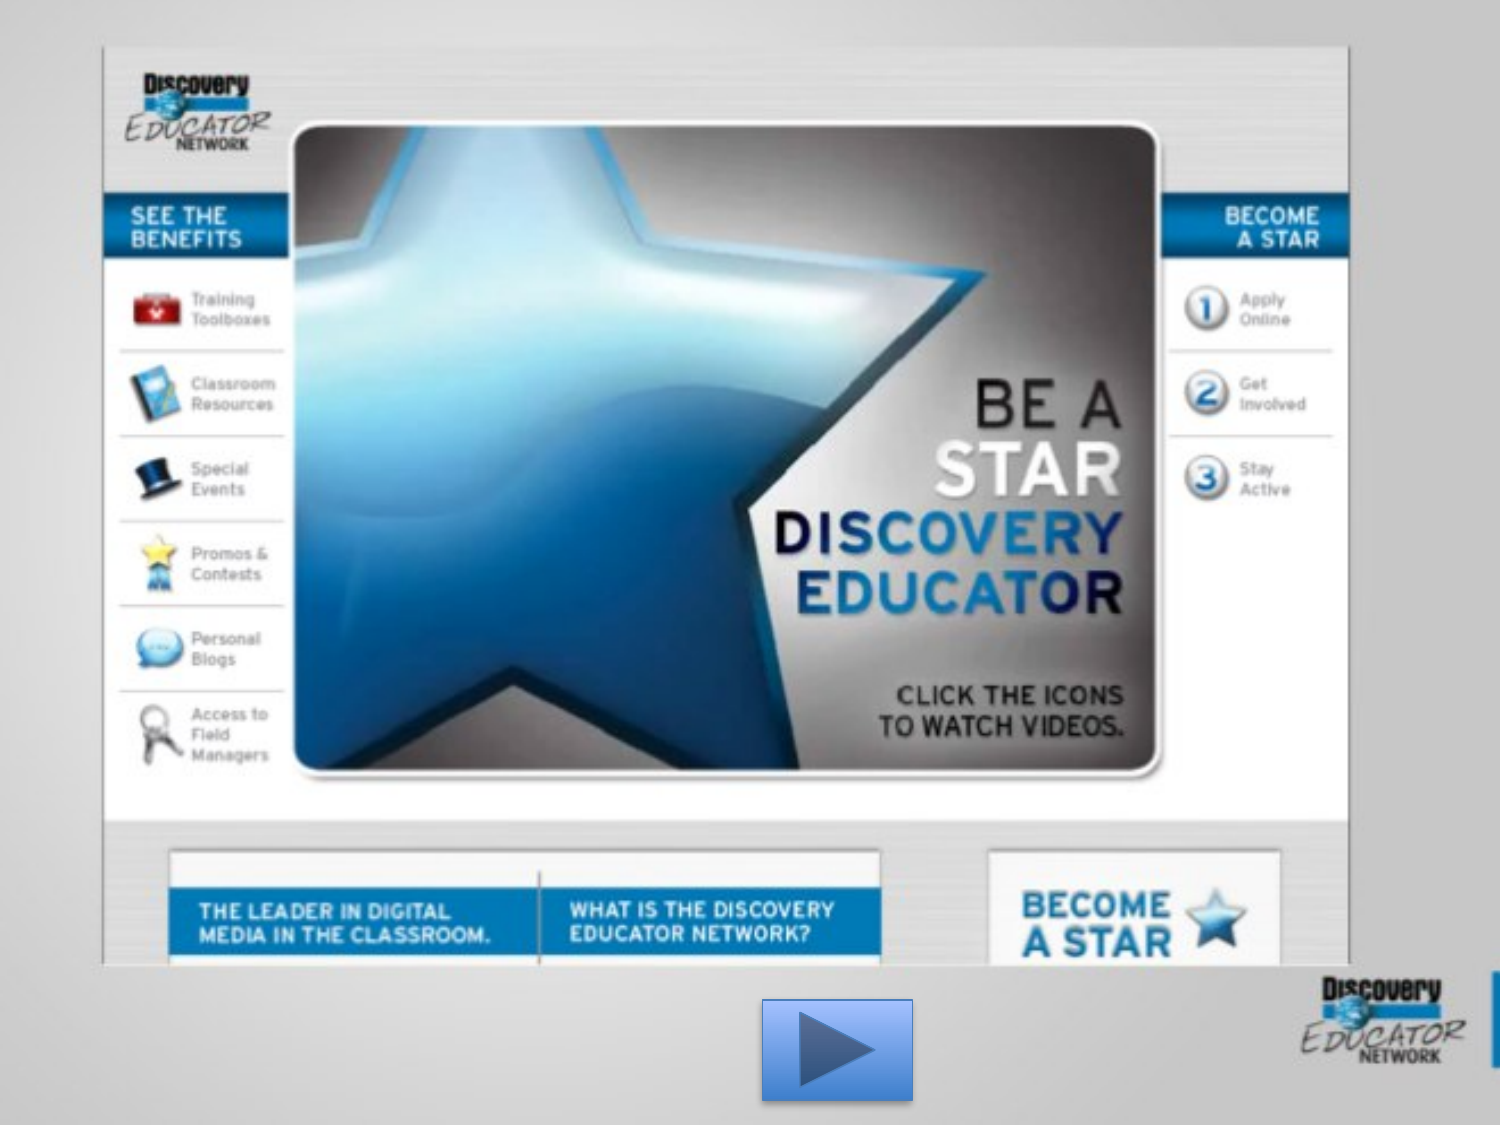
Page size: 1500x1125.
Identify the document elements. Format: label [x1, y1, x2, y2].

picture [0, 0, 1500, 1125]
text_box [762, 999, 913, 1101]
